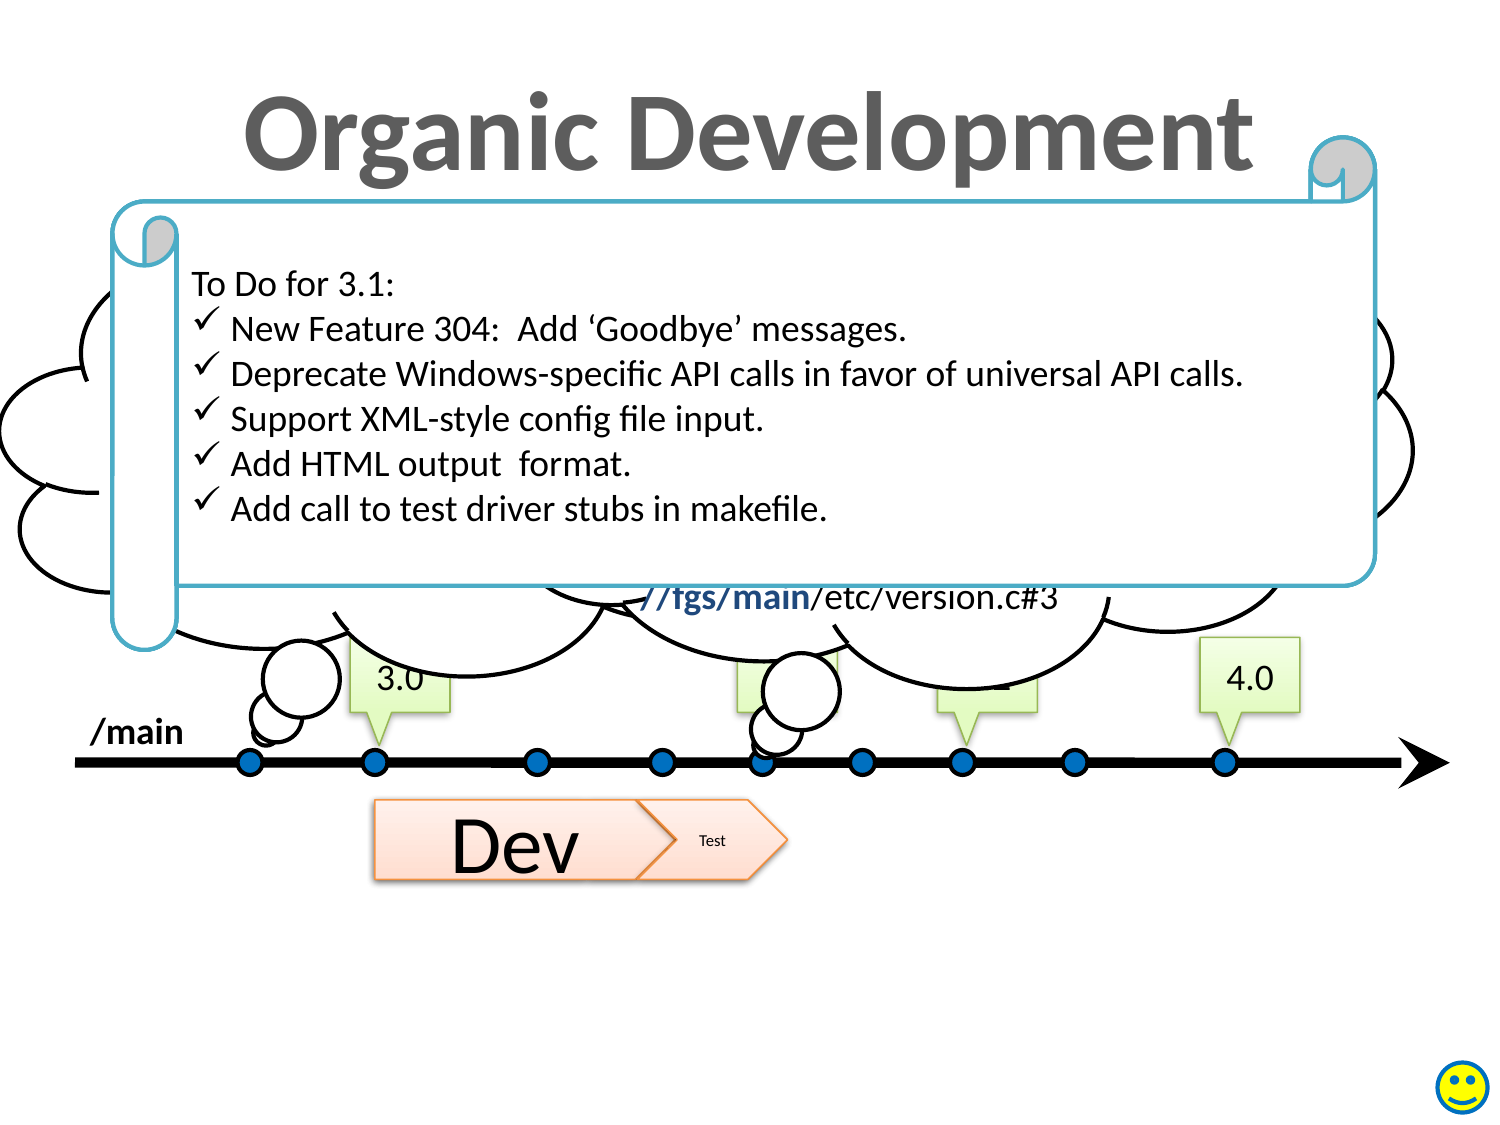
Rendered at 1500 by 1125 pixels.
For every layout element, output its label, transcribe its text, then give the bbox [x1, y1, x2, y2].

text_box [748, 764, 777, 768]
text_box [1064, 772, 1086, 778]
text_box [851, 772, 874, 778]
text_box [951, 772, 974, 778]
text_box [239, 772, 261, 778]
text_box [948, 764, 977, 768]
text_box 3.0 [349, 638, 451, 747]
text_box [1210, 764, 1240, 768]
text_box To Do for 3.1: New Feature 304: Add ‘Goodbye’ messages. Deprecate Windows-specific API calls in favor of universal API calls. Support XML-style config file input. Add HTML output format. Add call to test driver stubs in makefile. [110, 200, 1378, 652]
text_box [848, 747, 877, 760]
text_box [748, 752, 760, 760]
text_box [1214, 772, 1236, 778]
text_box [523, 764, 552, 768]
text_box //fgs/main/src/main.c#7 //fgs/main/src/hello.c#4 //fgs/main/src/makefile#18 //fgs/main/src/api/hello.h#4 //fgs/main/etc/greetings.cfg#4 //fgs/main/etc/skins.cfg#124 [0, 290, 110, 595]
text_box [1060, 764, 1090, 768]
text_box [848, 764, 877, 768]
text_box /main [74, 699, 238, 760]
text_box [948, 747, 977, 760]
text_box [235, 747, 265, 760]
text_box 3.2 [936, 679, 1039, 747]
text_box 4.0 [1199, 636, 1301, 747]
text_box [364, 772, 386, 778]
text_box Organic Development [0, 49, 1500, 200]
text_box [360, 747, 390, 760]
text_box 3.1 [823, 652, 839, 674]
text_box //fgs/main/api/hello.h#1 //fgs/main/src/main.c#9 //fgs/main/src/goodbye.c#2 //fgs/main/src/hello.c#28 //fgs/main/src/makefile#22 //fgs/main/etc/greetings.cfg#43 //fgs/main/etc/version.c#3 [1378, 318, 1415, 518]
text_box [1210, 747, 1240, 760]
text_box [651, 772, 674, 778]
text_box [1435, 1060, 1490, 1115]
text_box Dev [374, 799, 667, 881]
text_box 3.1 [736, 662, 770, 714]
text_box [526, 772, 549, 778]
text_box [751, 772, 774, 778]
text_box [648, 764, 677, 768]
text_box //fgs/main/api/hello.h#1 //fgs/main/src/main.c#9 //fgs/main/src/goodbye.c#2 //fgs/main/src/hello.c#28 //fgs/main/src/makefile#22 //fgs/main/etc/greetings.cfg#43 //fgs/main/etc/version.c#3 [545, 588, 1278, 760]
text_box [1060, 747, 1090, 760]
text_box //fgs/main/src/main.c#7 //fgs/main/src/hello.c#4 //fgs/main/src/makefile#18 //fgs/main/src/api/hello.h#4 //fgs/main/etc/greetings.cfg#4 //fgs/main/etc/skins.cfg#124 [175, 588, 631, 748]
text_box Test [636, 799, 788, 881]
text_box [360, 764, 390, 768]
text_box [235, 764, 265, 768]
text_box [523, 747, 552, 760]
text_box [648, 747, 677, 760]
